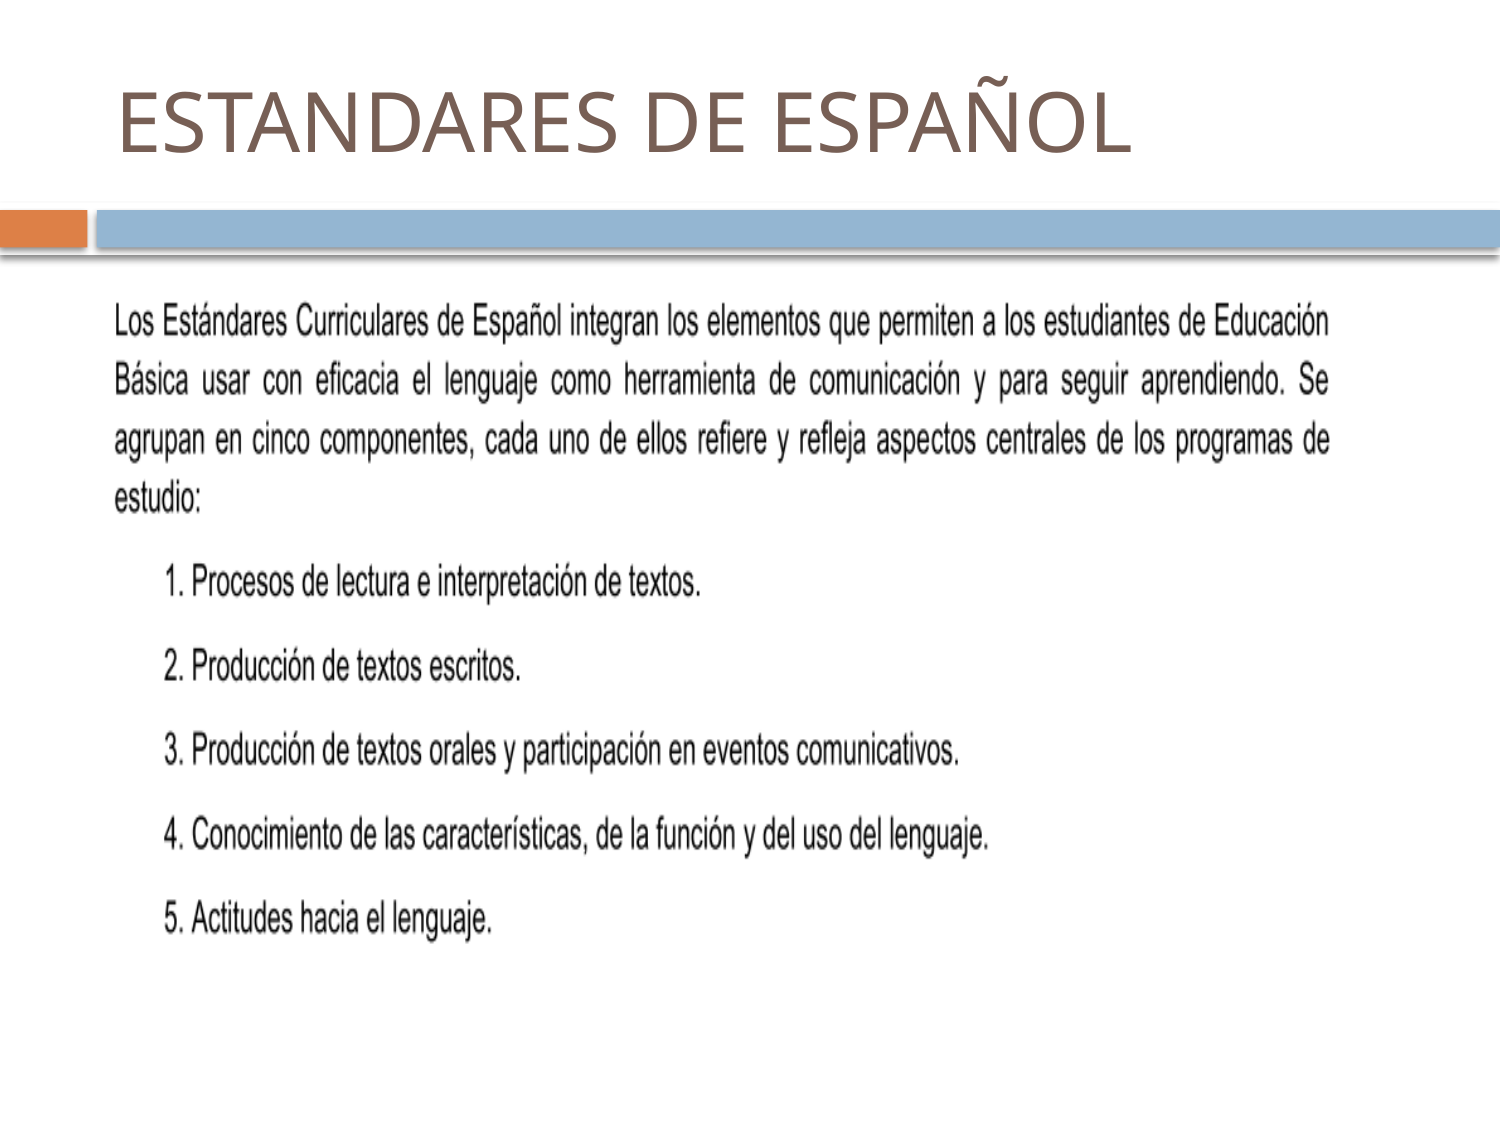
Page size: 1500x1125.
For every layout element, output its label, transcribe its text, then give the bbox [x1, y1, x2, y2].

title ESTANDARES DE ESPAÑOL [100, 37, 1438, 200]
picture [99, 290, 1424, 953]
